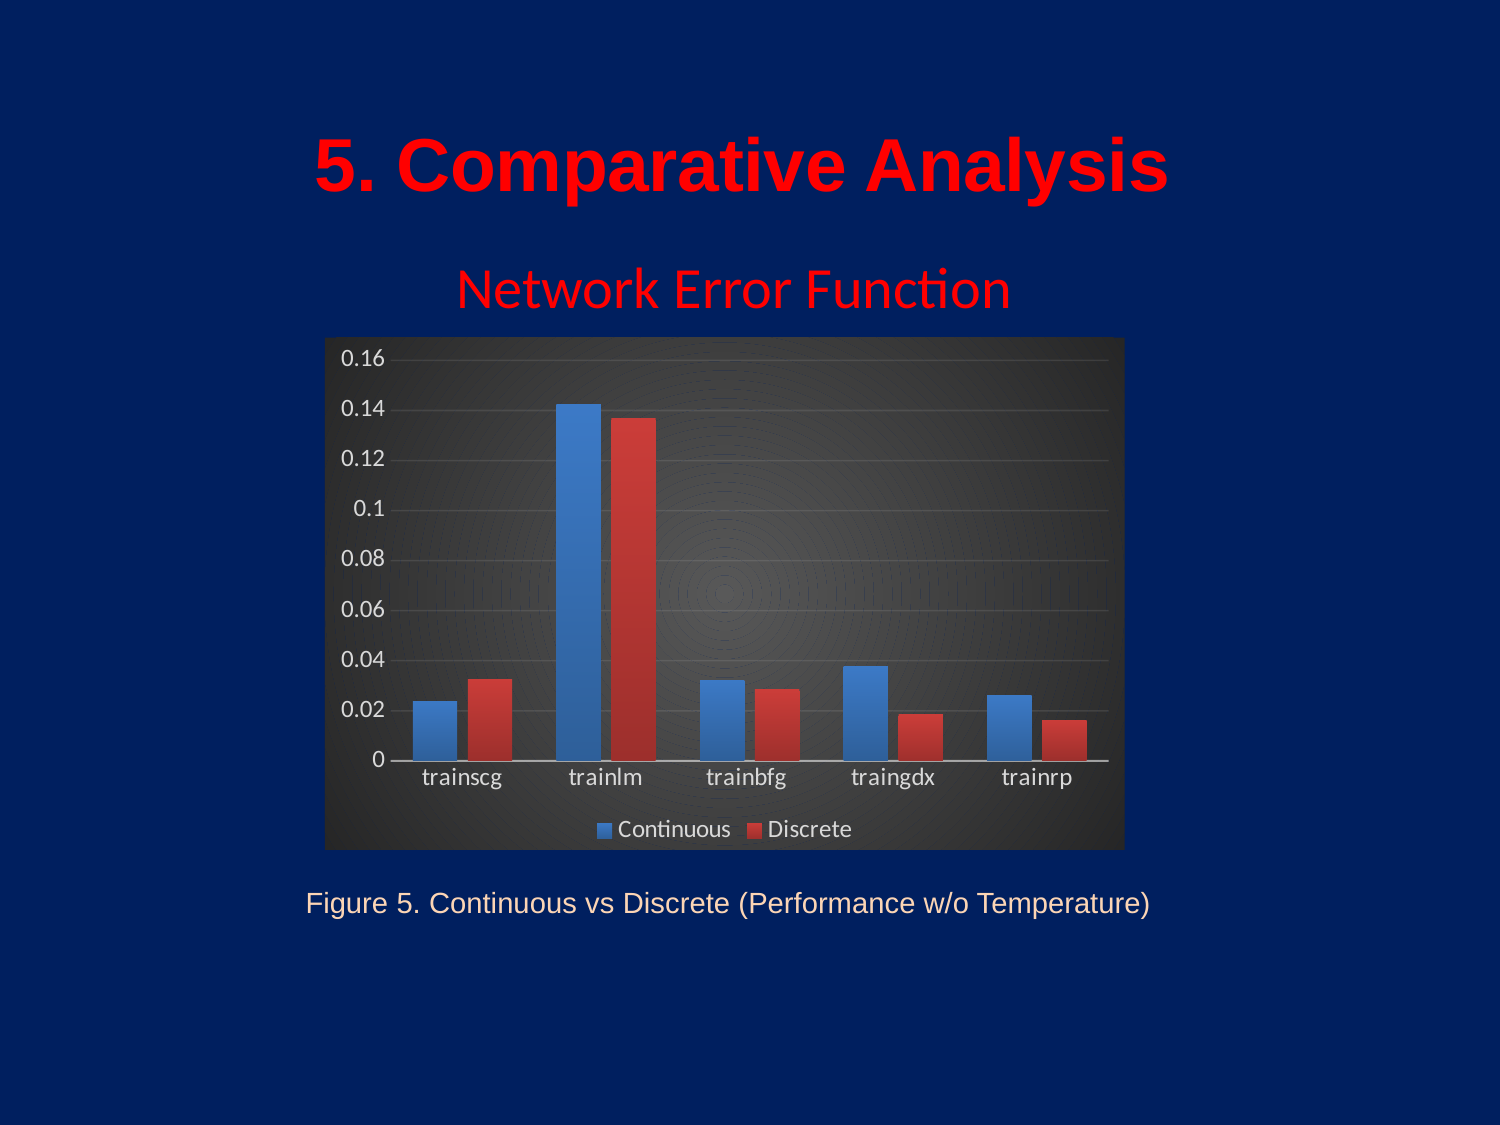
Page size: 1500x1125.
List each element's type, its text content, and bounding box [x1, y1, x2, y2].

chart [324, 337, 1125, 851]
text_box Figure 5. Continuous vs Discrete (Performance w/o Temperature) [62, 872, 1200, 928]
text_box 5. Comparative Analysis [70, 116, 1413, 207]
text_box Network Error Function [441, 242, 1027, 328]
